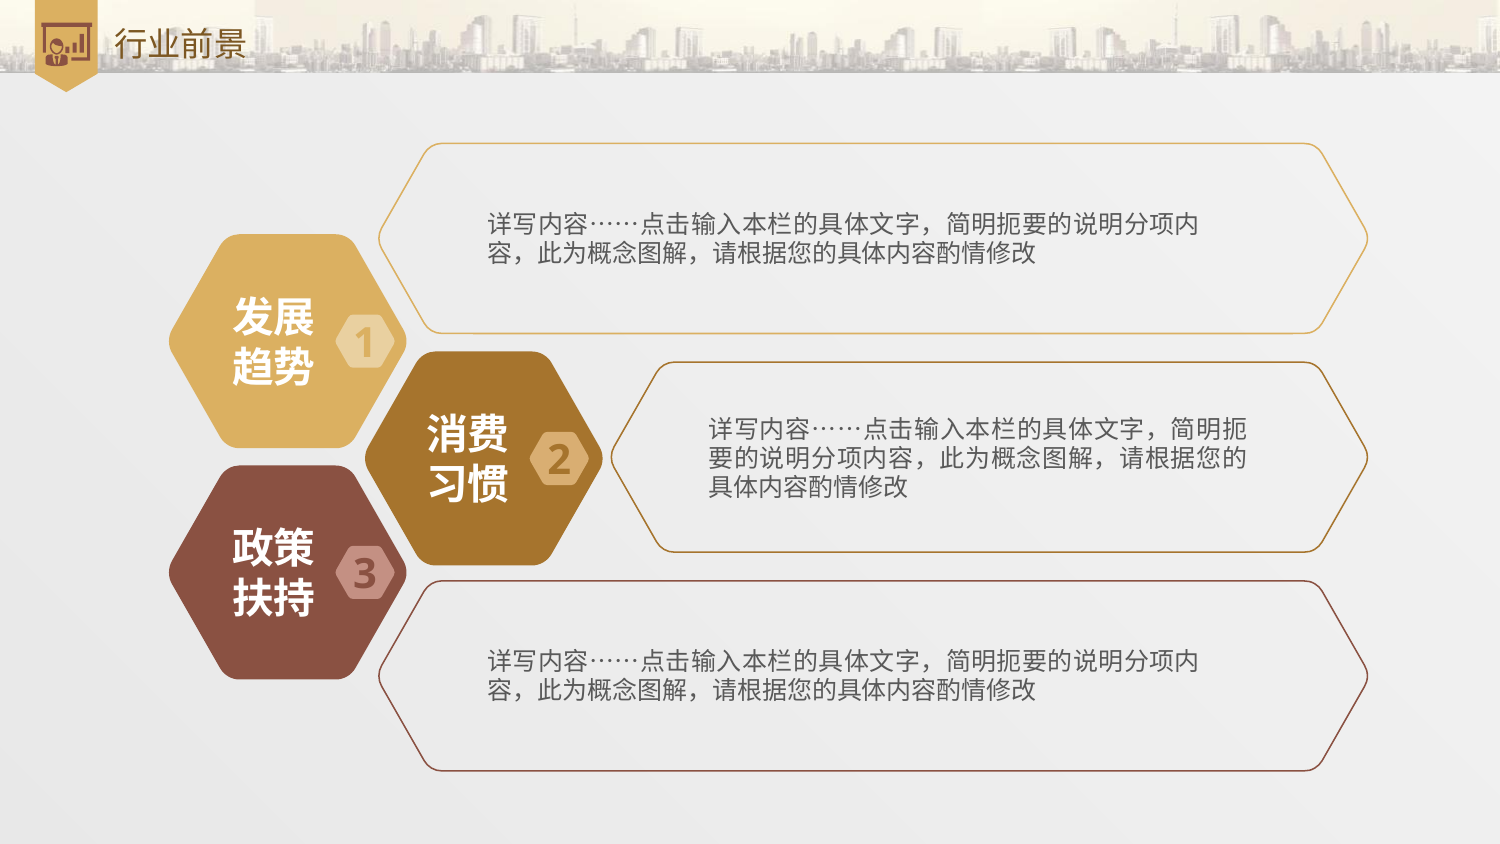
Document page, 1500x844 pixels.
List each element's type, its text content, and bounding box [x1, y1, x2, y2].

text_box [45, 38, 70, 67]
text_box 发展趋势 [221, 290, 327, 391]
text_box [168, 465, 395, 680]
text_box [399, 553, 407, 592]
text_box [168, 234, 394, 449]
text_box 详写内容……点击输入本栏的具体文字，简明扼要的说明分项内容，此为概念图解，请根据您的具体内容酌情修改 [487, 208, 1201, 268]
text_box [376, 578, 1370, 774]
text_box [335, 314, 395, 369]
text_box [365, 351, 603, 566]
picture [98, 0, 1500, 73]
text_box [376, 141, 1370, 336]
title 行业前景 [99, 20, 550, 66]
text_box 详写内容……点击输入本栏的具体文字，简明扼要的说明分项内容，此为概念图解，请根据您的具体内容酌情修改 [708, 414, 1249, 502]
text_box [41, 22, 93, 61]
text_box [609, 360, 1370, 555]
text_box 消费习惯 [415, 408, 521, 509]
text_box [335, 545, 395, 600]
text_box 详写内容……点击输入本栏的具体文字，简明扼要的说明分项内容，此为概念图解，请根据您的具体内容酌情修改 [487, 646, 1201, 705]
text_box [529, 431, 590, 486]
text_box [399, 321, 407, 361]
picture [0, 0, 34, 73]
text_box 政策扶持 [221, 521, 327, 623]
